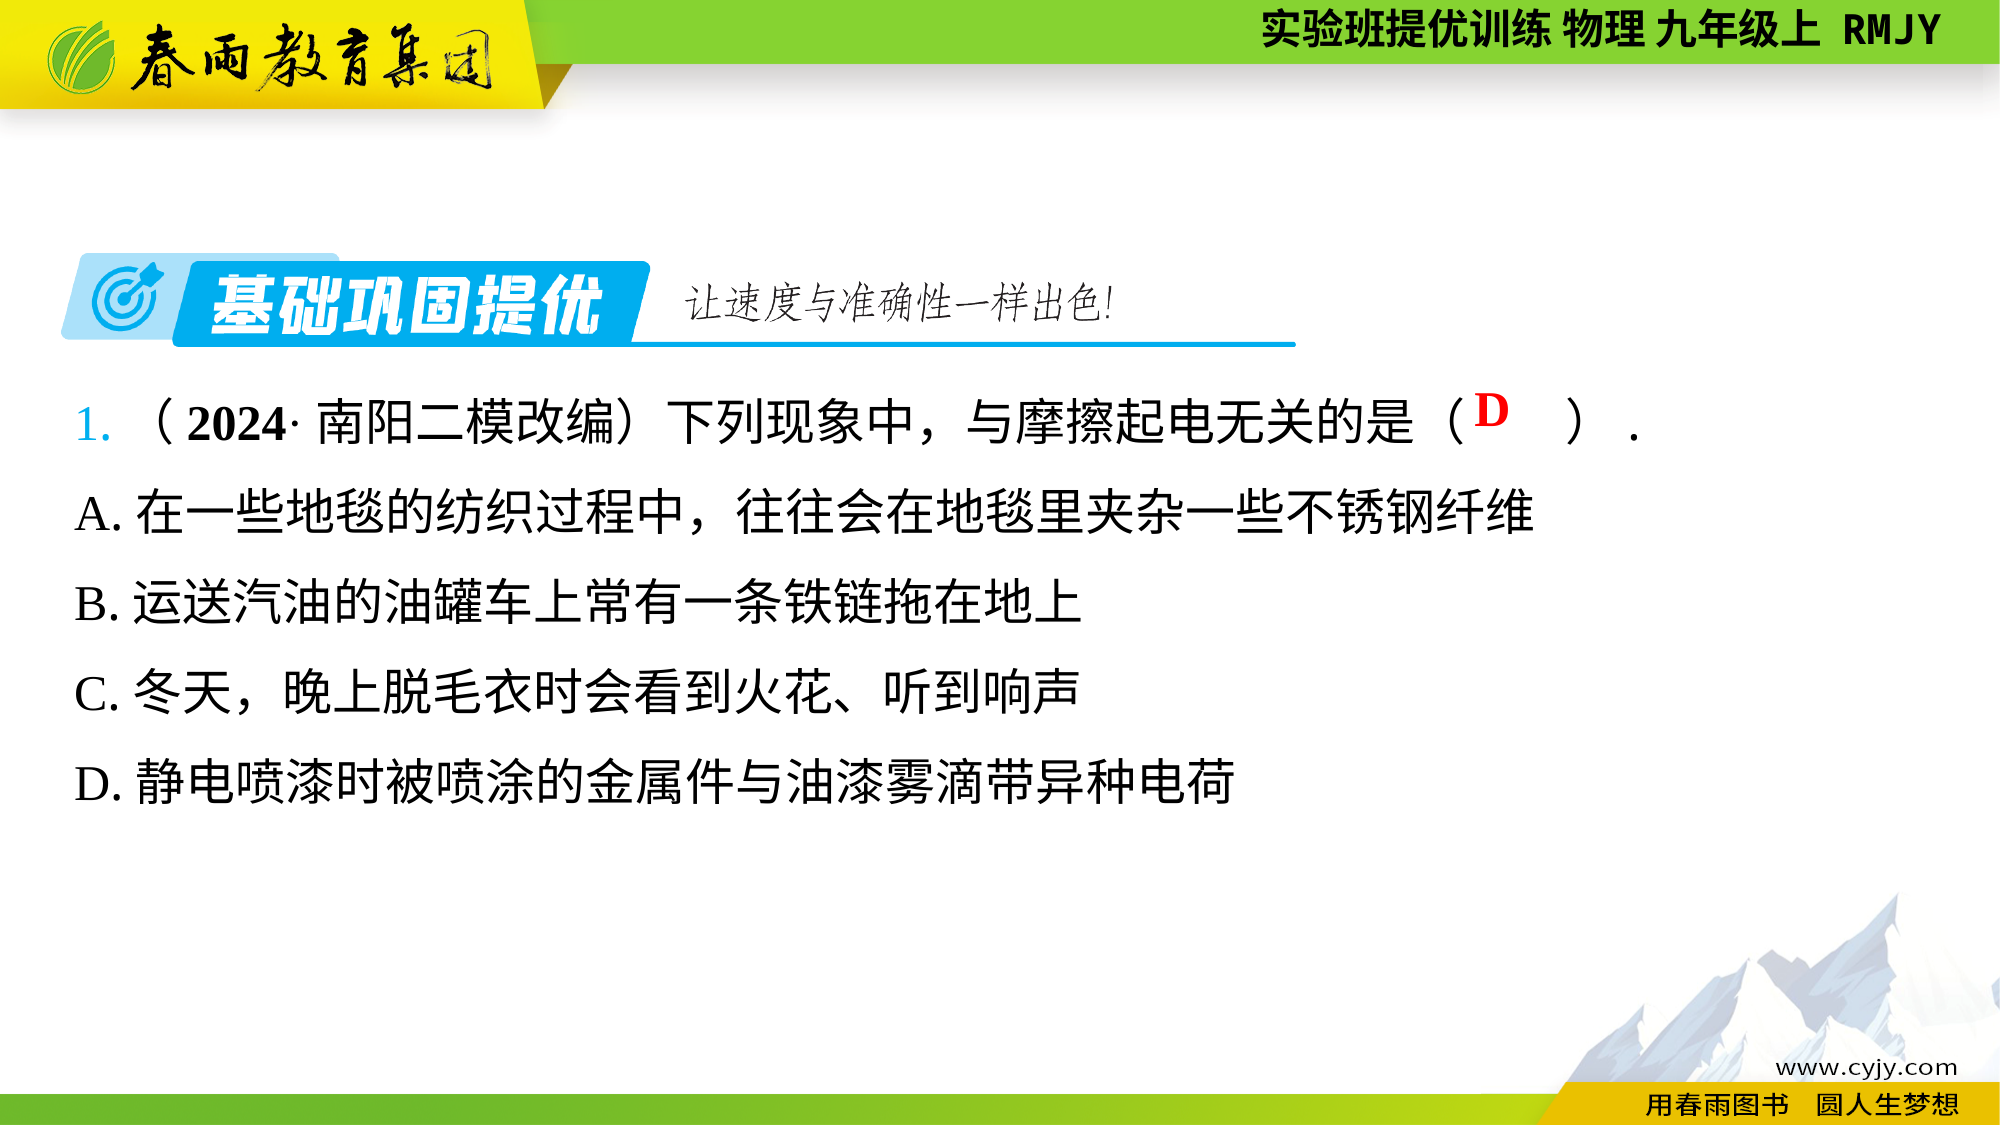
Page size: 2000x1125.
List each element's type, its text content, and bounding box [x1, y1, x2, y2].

text_box D [1459, 368, 1526, 444]
list 1.（2024·南阳二模改编）下列现象中，与摩擦起电无关的是（ ）. A.在一些地毯的纺织过程中，往往会在地毯里夹杂一些不锈钢纤维 B.运送汽油的油罐车上常有一条铁链拖在地上 C.冬天，晚上脱毛衣时会看到火花、听到响声 D.静电喷漆时被喷涂的金属件与油漆雾滴带异种电荷 [59, 352, 1944, 811]
picture [0, 0, 2000, 1125]
